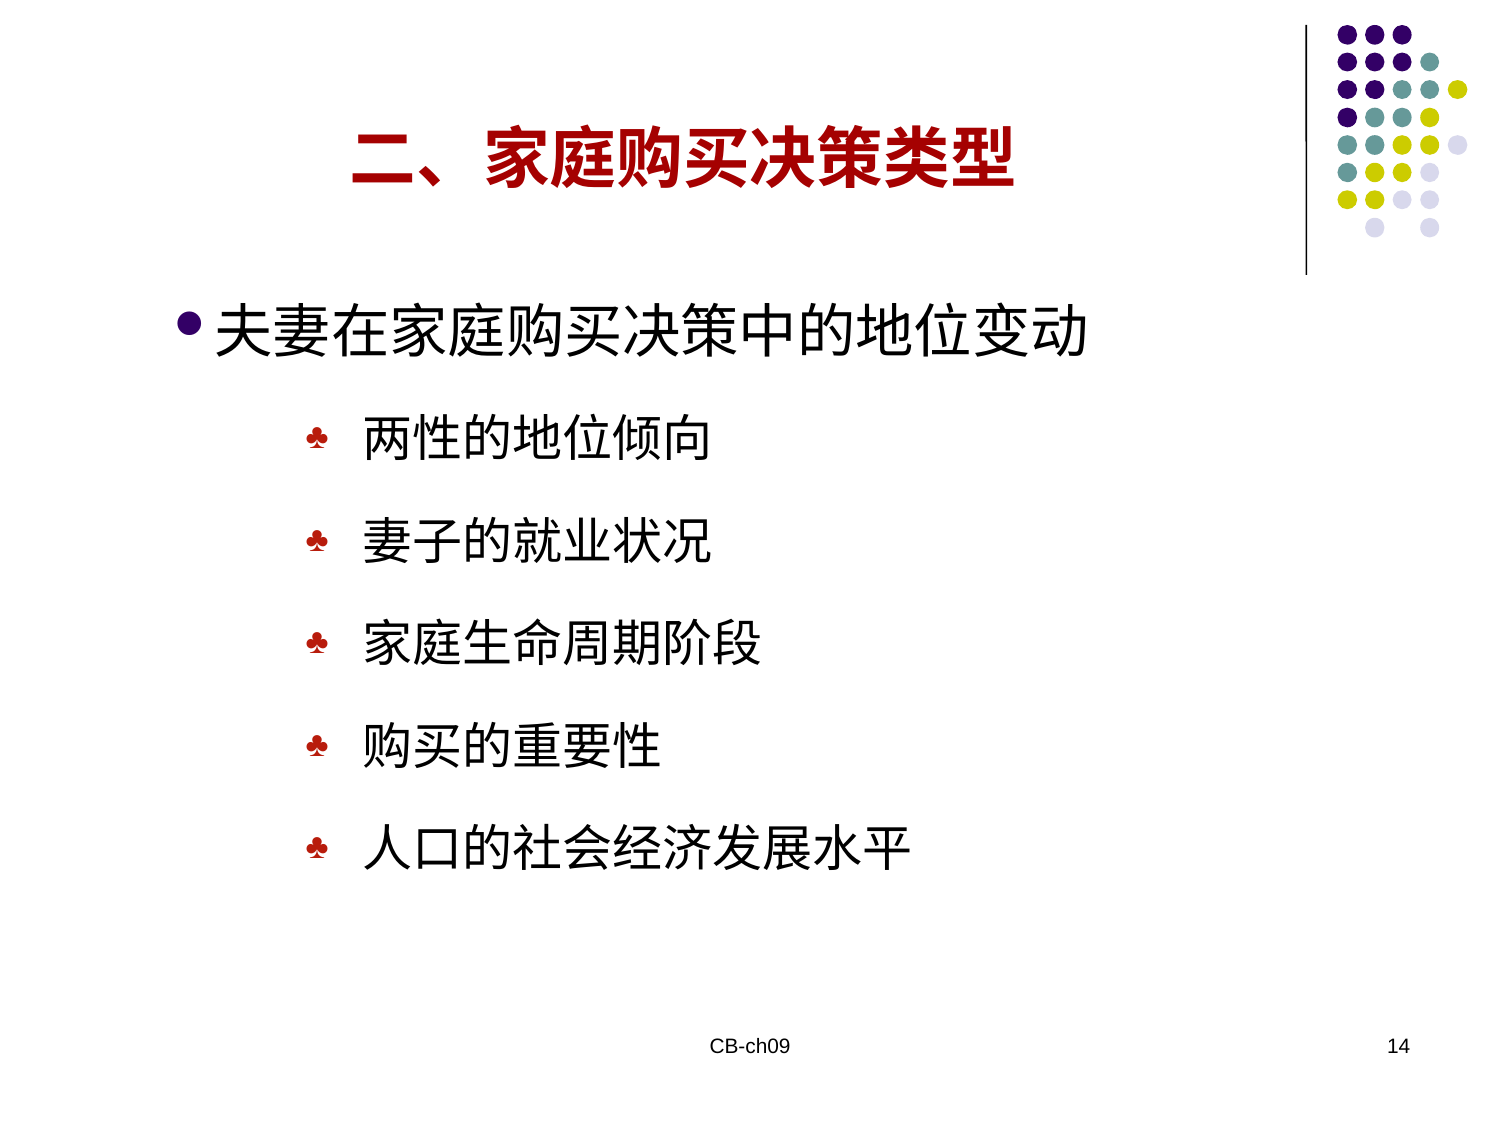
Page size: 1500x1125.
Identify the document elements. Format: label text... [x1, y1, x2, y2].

text_box 夫妻在家庭购买决策中的地位变动 两性的地位倾向 妻子的就业状况 家庭生命周期阶段 购买的重要性 人口的社会经济发展水平 [159, 286, 1343, 884]
slide_number 14 [1074, 1024, 1426, 1101]
footer CB-ch09 [512, 1024, 988, 1101]
text_box 二、家庭购买决策类型 [334, 100, 1032, 204]
text_box [1066, 164, 1500, 270]
